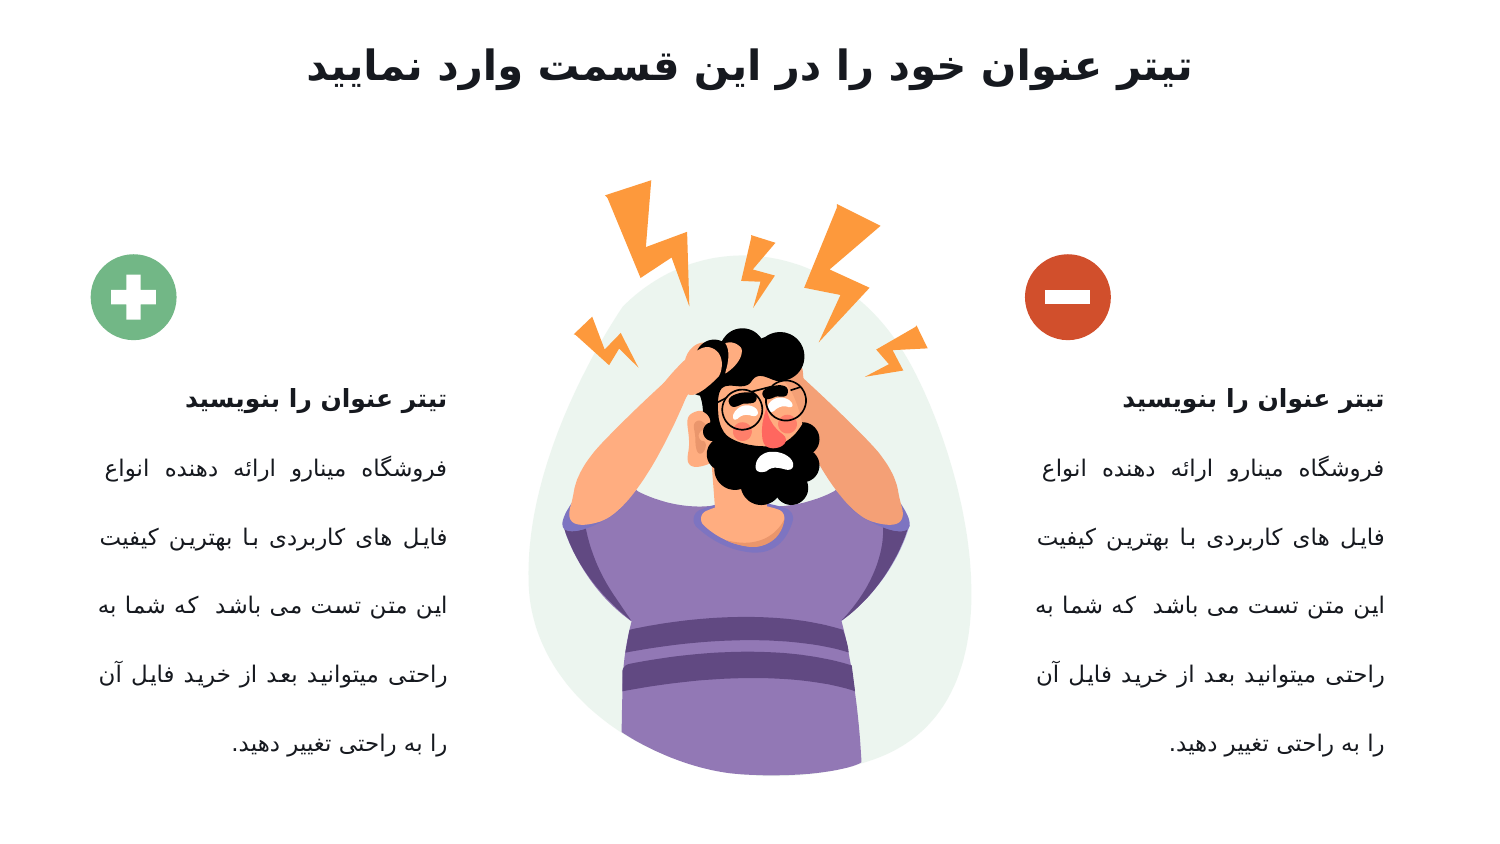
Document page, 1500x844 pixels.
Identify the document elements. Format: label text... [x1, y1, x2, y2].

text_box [528, 179, 972, 777]
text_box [1024, 253, 1112, 341]
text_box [90, 253, 177, 341]
text_box تیتر عنوان خود را در این قسمت وارد نمایید [0, 6, 1500, 96]
text_box تیتر عنوان را بنویسید فروشگاه مینارو ارائه دهنده انواع فایل های کاربردی با بهترین کیفیت این متن تست می باشد که شما به راحتی میتوانید بعد از خرید فایل آن را به راحتی تغییر دهید. [1019, 345, 1400, 764]
text_box تیتر عنوان را بنویسید فروشگاه مینارو ارائه دهنده انواع فایل های کاربردی با بهترین کیفیت این متن تست می باشد که شما به راحتی میتوانید بعد از خرید فایل آن را به راحتی تغییر دهید. [81, 345, 463, 764]
